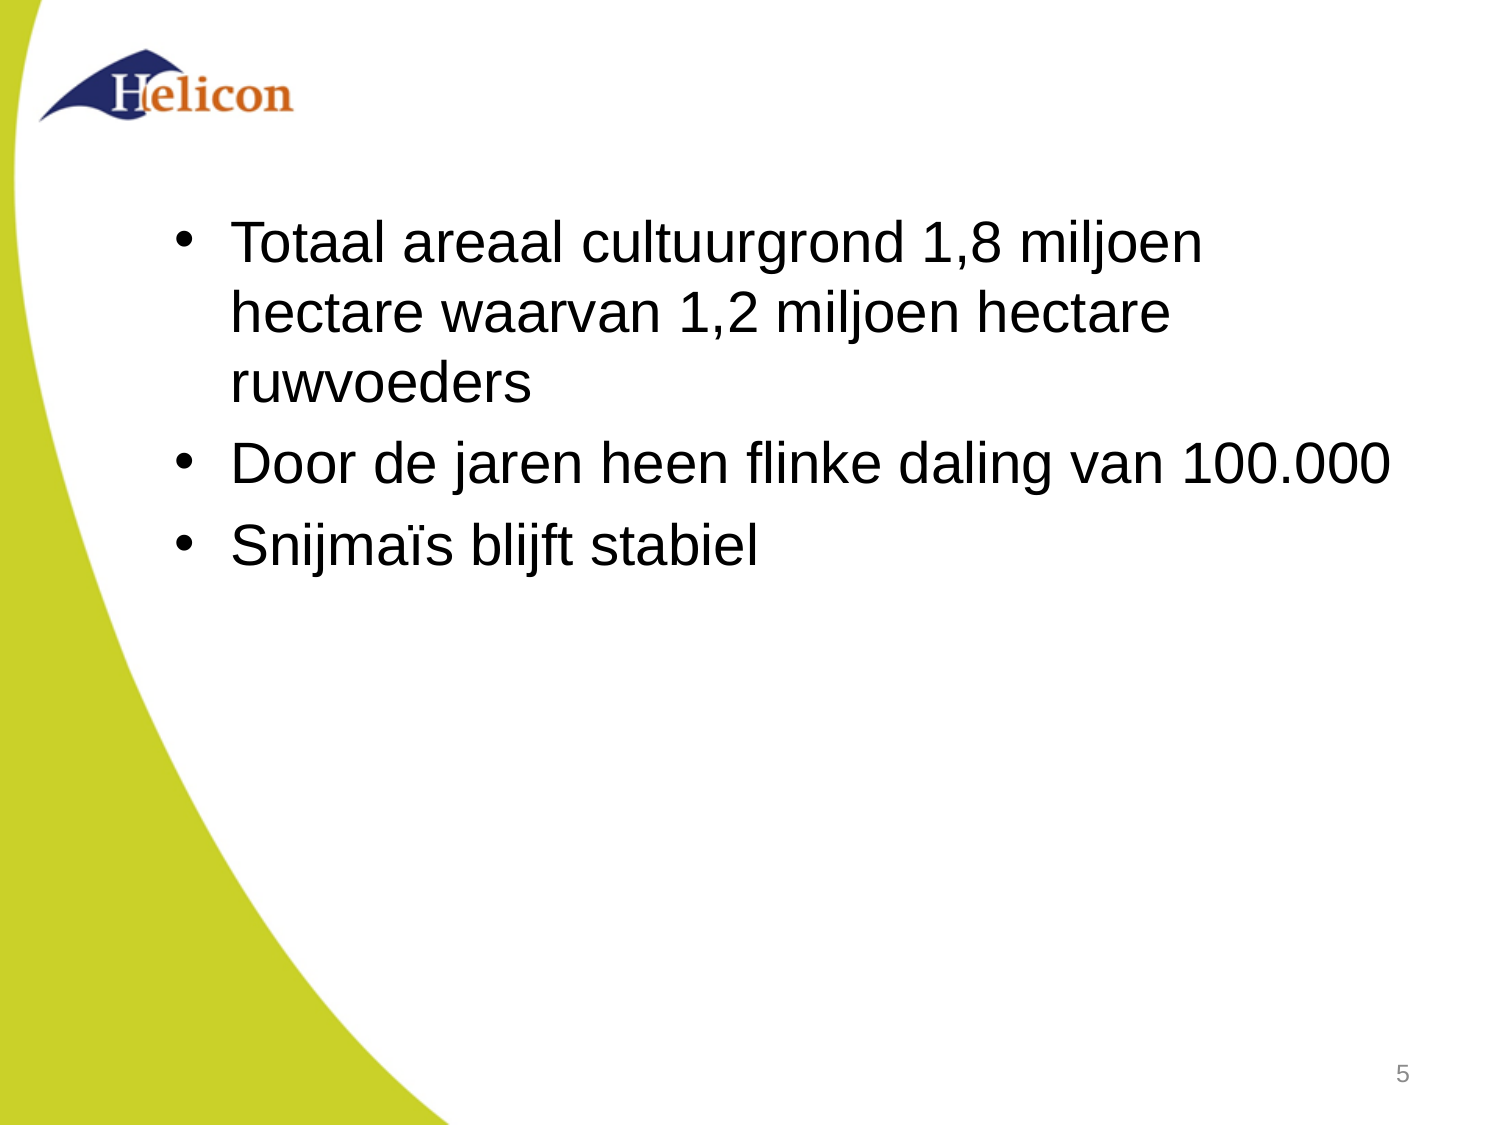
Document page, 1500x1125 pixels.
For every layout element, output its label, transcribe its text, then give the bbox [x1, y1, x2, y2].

title [64, 79, 1341, 268]
picture [0, 0, 1500, 1125]
slide_number 5 [1074, 1042, 1425, 1103]
list Totaal areaal cultuurgrond 1,8 miljoen hectare waarvan 1,2 miljoen hectare ruwvoeders Door de jaren heen flinke daling van 100.000 Snijmaïs blijft stabiel [159, 196, 1425, 1005]
